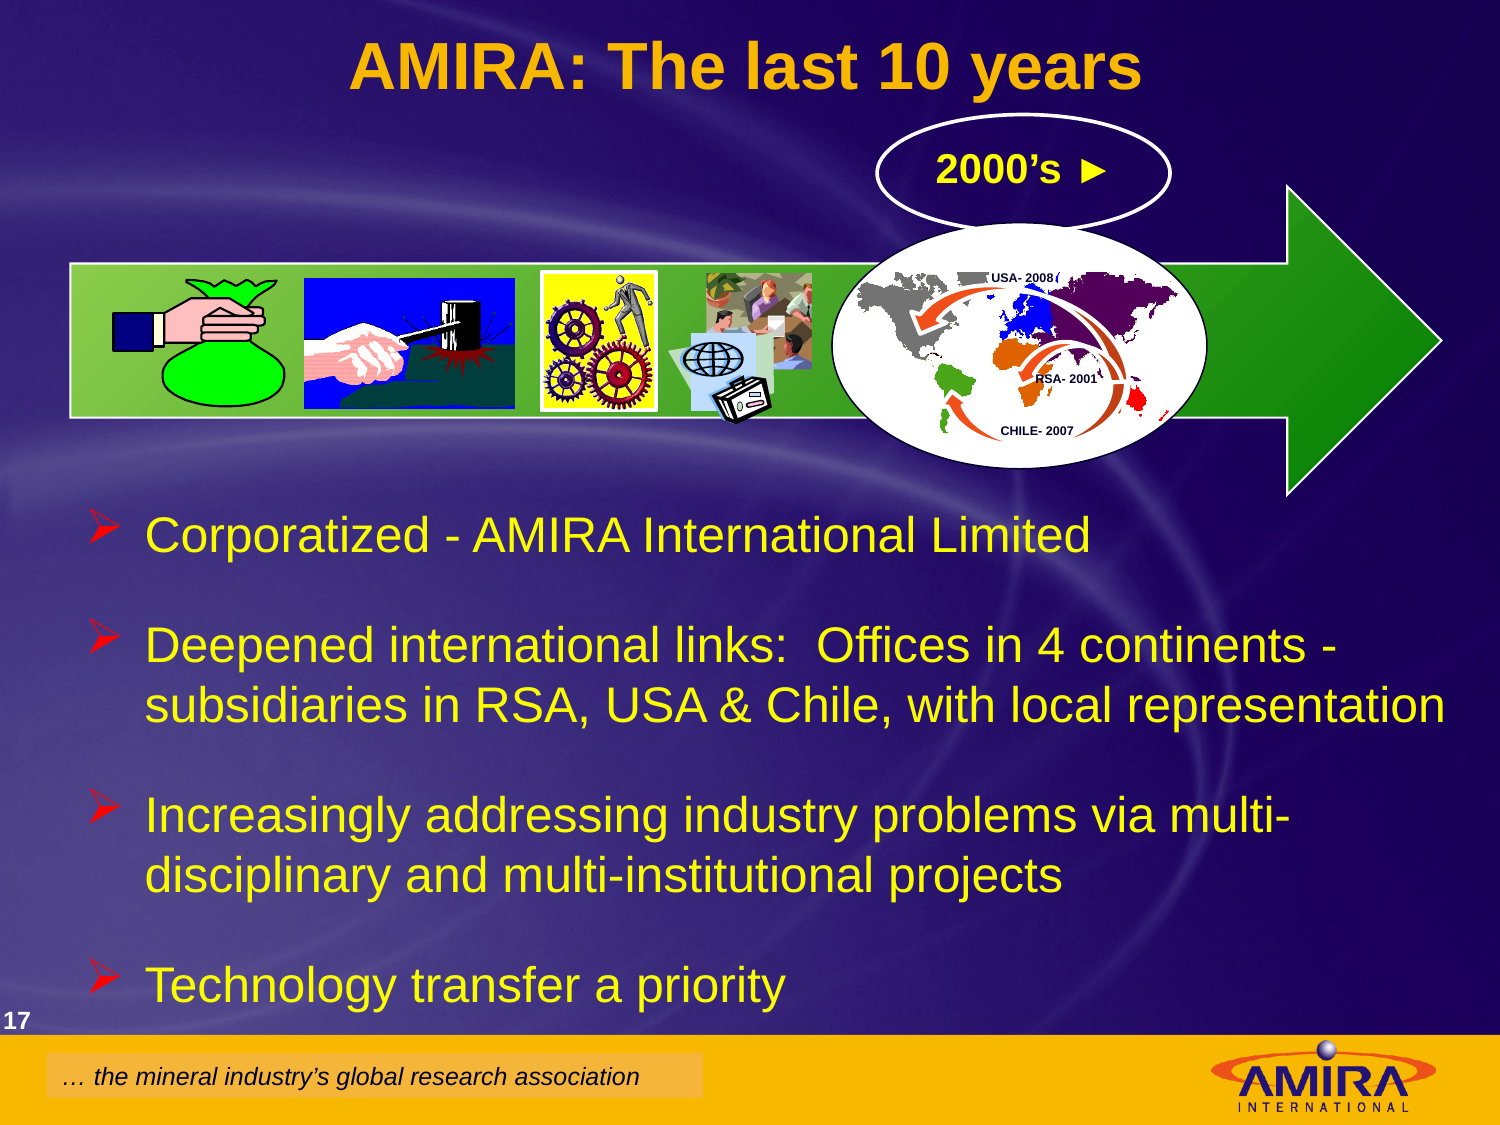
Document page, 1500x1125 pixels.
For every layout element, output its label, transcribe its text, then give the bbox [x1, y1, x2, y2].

text_box [877, 114, 1171, 184]
picture [1211, 1040, 1436, 1112]
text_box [70, 186, 1442, 495]
text_box 17 [0, 997, 59, 1043]
text_box AMIRA: The last 10 years [102, 23, 1391, 104]
picture [0, 0, 1500, 1034]
text_box Corporatized - AMIRA International Limited Deepened international links: Offices in 4 continents - subsidiaries in RSA, USA & Chile, with local representation Increasingly addressing industry problems via multi-disciplinary and multi-institutional projects Technology transfer a priority [70, 495, 1500, 1020]
